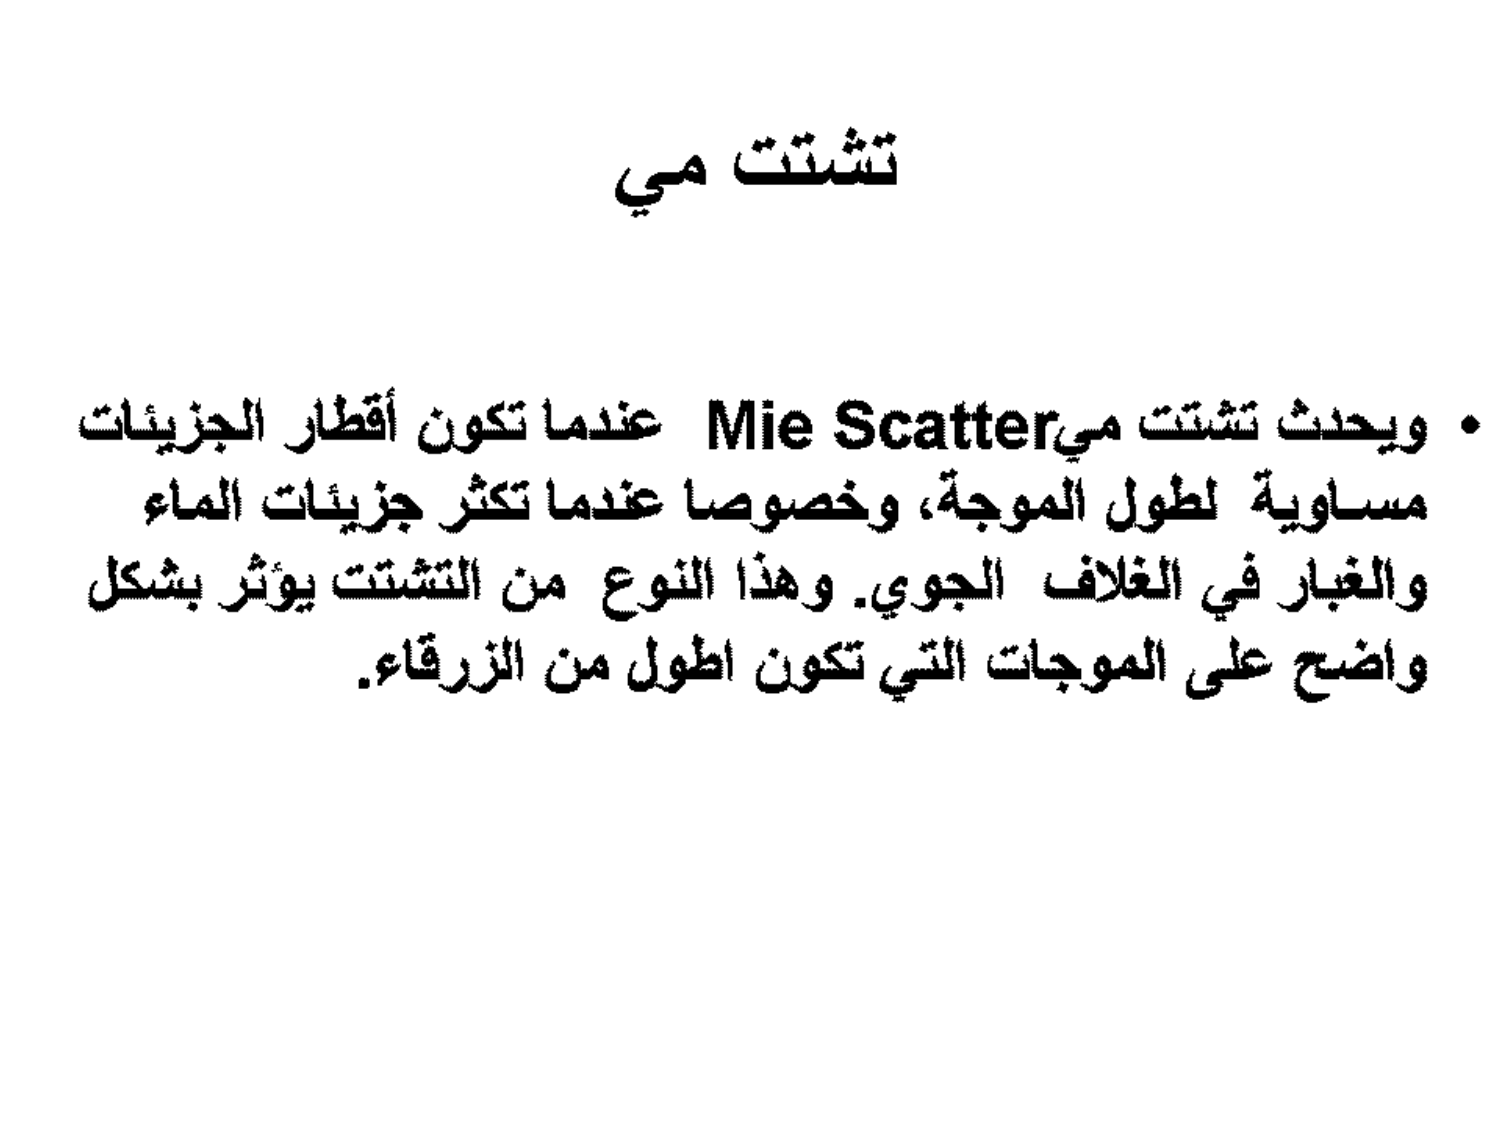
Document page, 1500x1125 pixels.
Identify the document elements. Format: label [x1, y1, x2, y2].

picture [4, 88, 1496, 1038]
